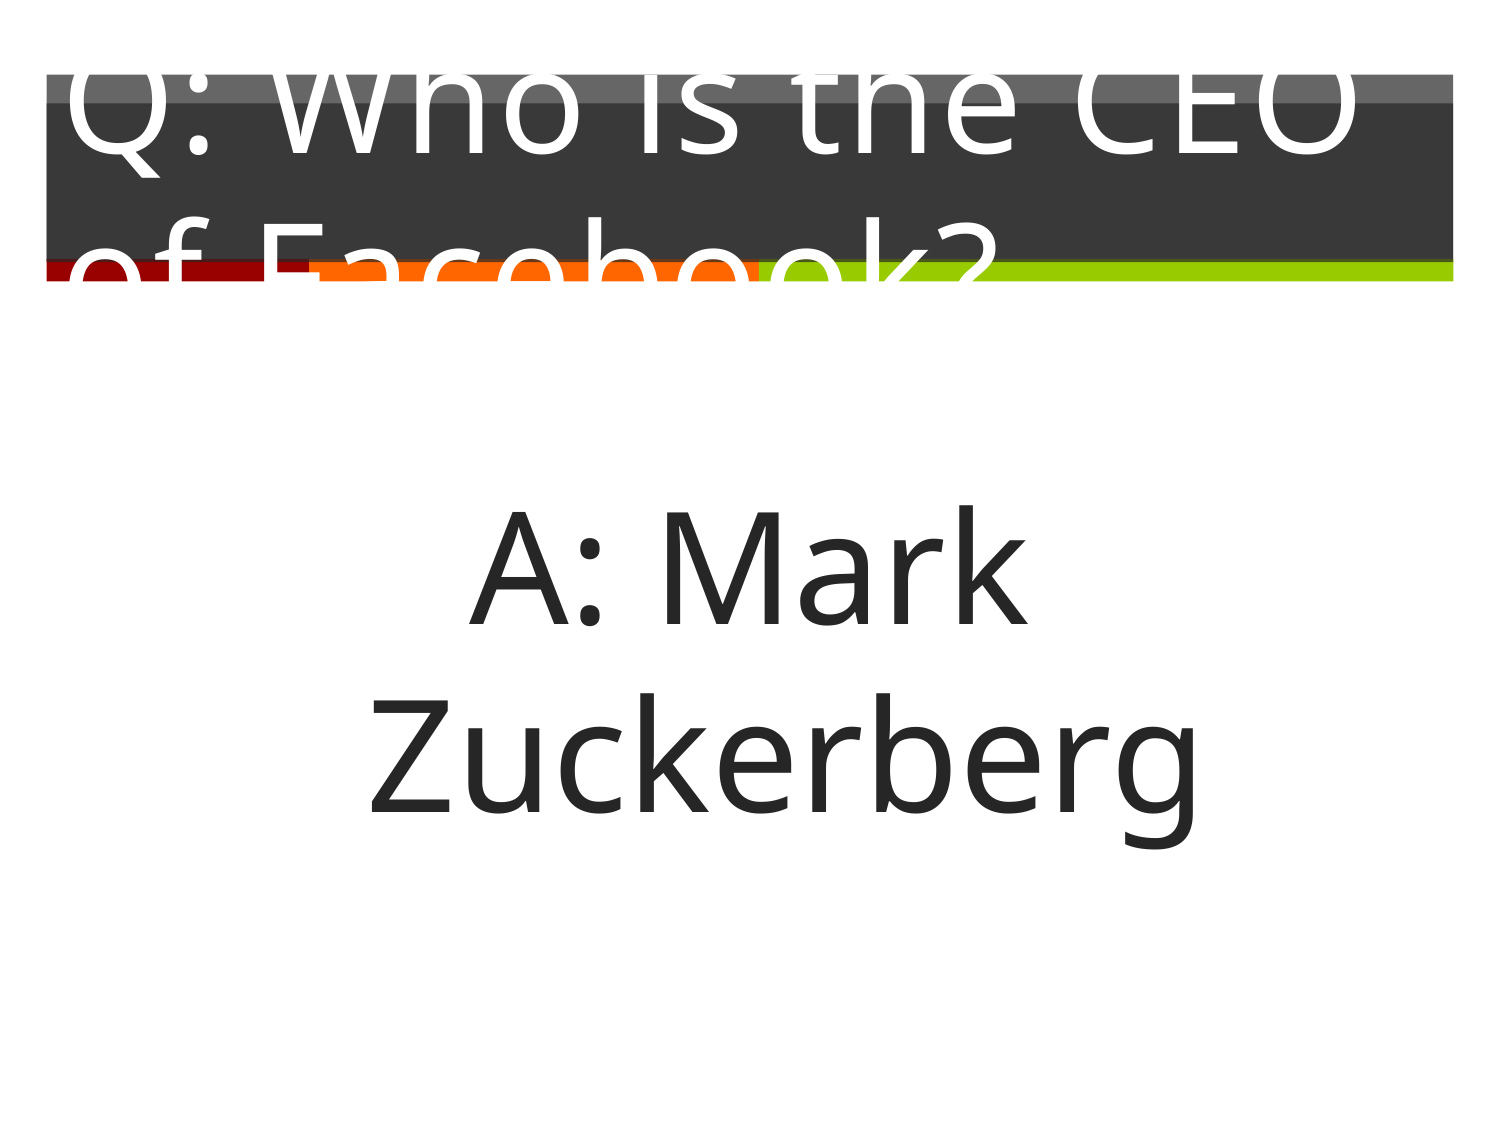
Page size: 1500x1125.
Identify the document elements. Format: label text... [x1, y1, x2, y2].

list A: Mark Zuckerberg [46, 306, 1454, 1005]
title Q: Who is the CEO of Facebook? [46, 103, 1454, 263]
